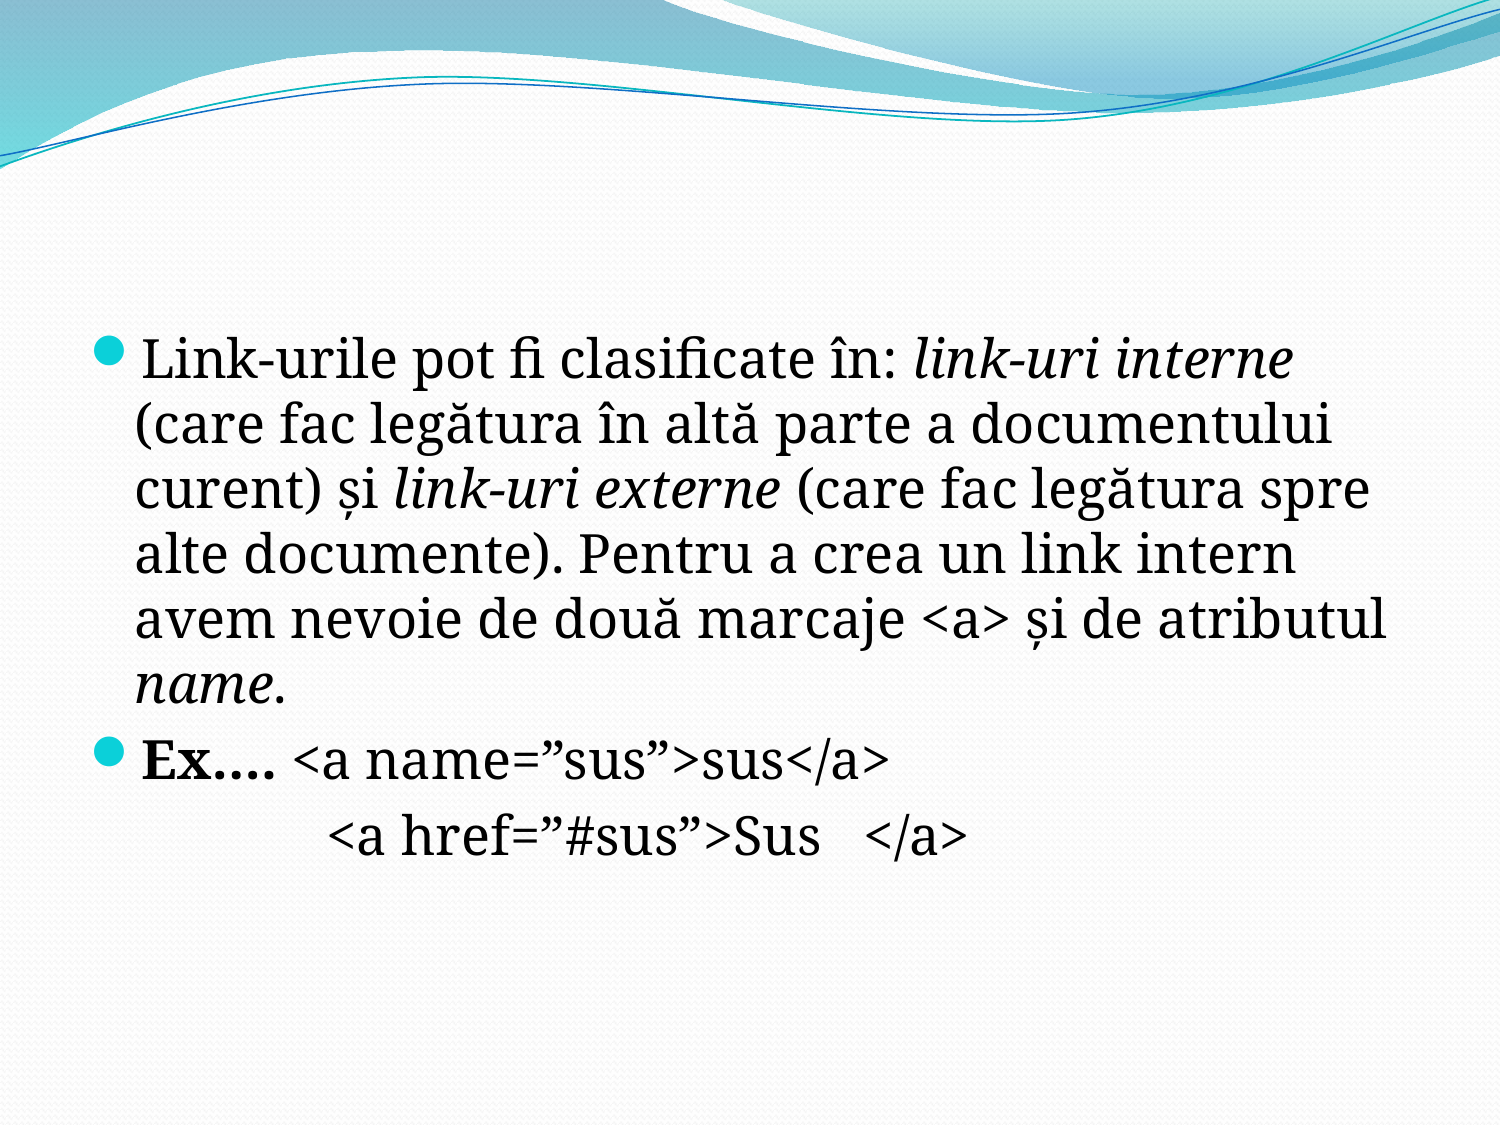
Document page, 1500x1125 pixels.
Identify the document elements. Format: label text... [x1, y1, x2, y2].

list Link-urile pot fi clasificate în: link-uri interne (care fac legătura în altă parte a documentului curent) și link-uri externe (care fac legătura spre alte documente). Pentru a crea un link intern avem nevoie de două marcaje <a> și de atributul name. Ex…. <a name=”sus”>sus</a> <a href=”#sus”>Sus </a> [75, 317, 1425, 1038]
